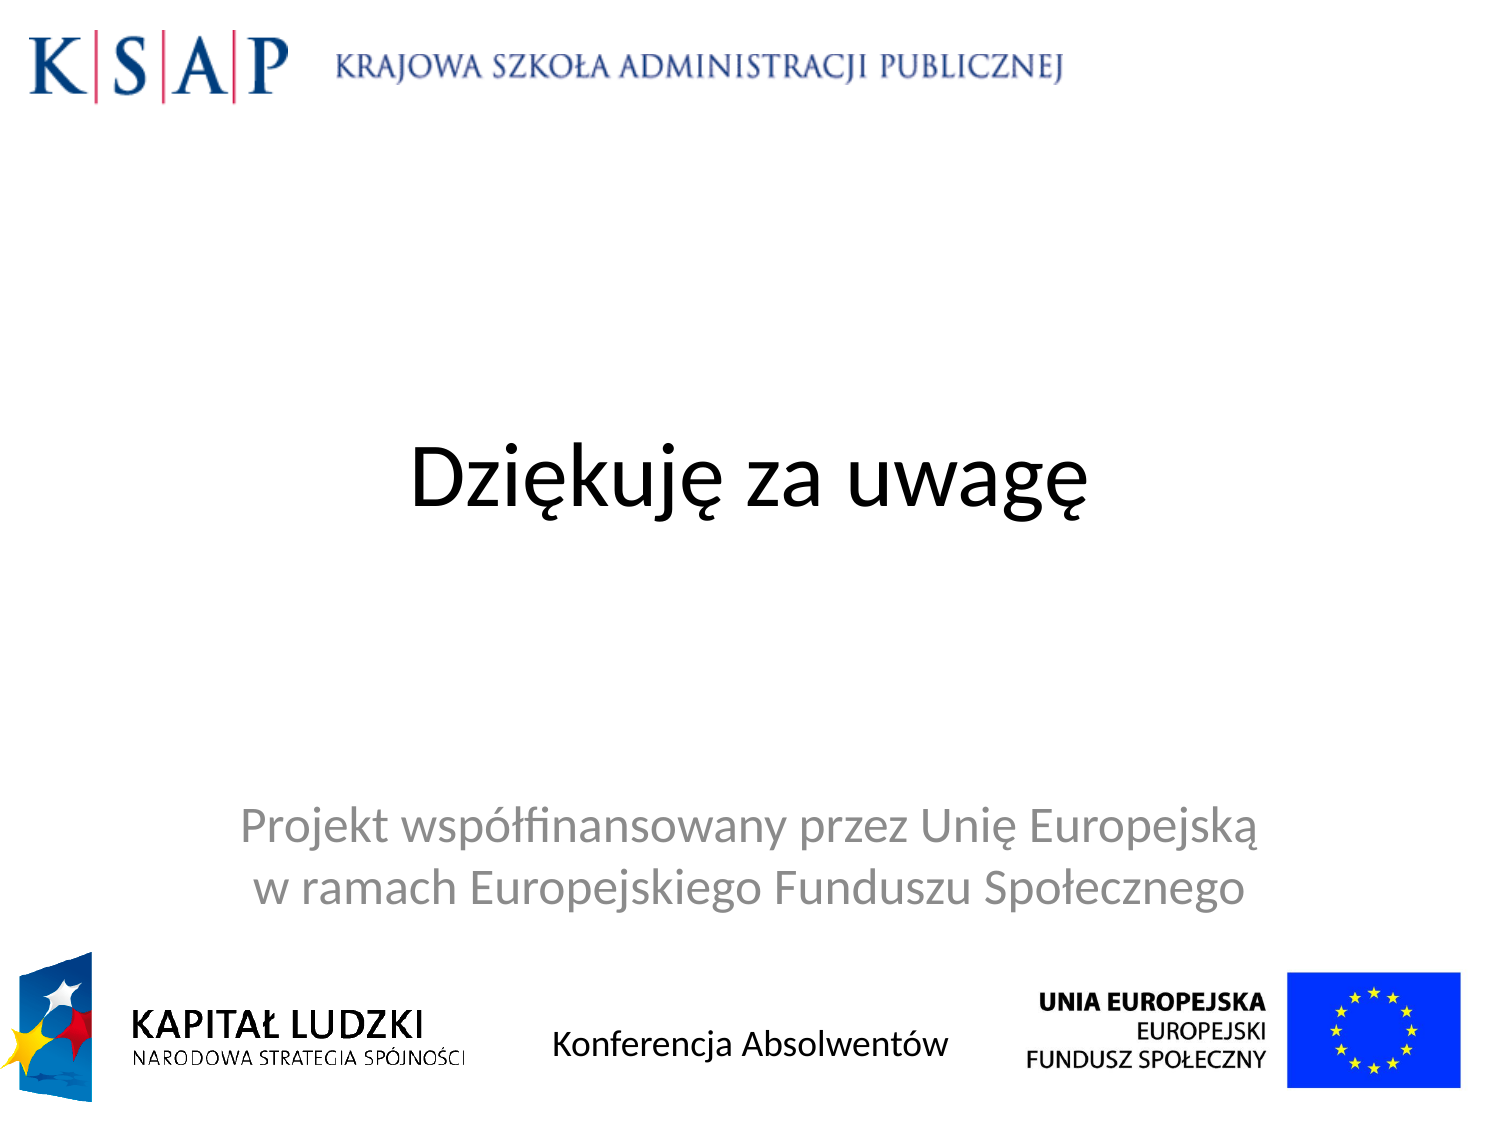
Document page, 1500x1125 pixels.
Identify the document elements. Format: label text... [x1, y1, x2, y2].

text_box Konferencja Absolwentów [537, 1011, 980, 1072]
picture [29, 30, 288, 110]
title Dziękuję za uwagę [112, 349, 1388, 591]
subtitle Projekt współfinansowany przez Unię Europejską w ramach Europejskiego Funduszu Społecznego [224, 739, 1276, 926]
picture [0, 951, 464, 1102]
picture [985, 935, 1500, 1125]
picture [336, 54, 1064, 85]
